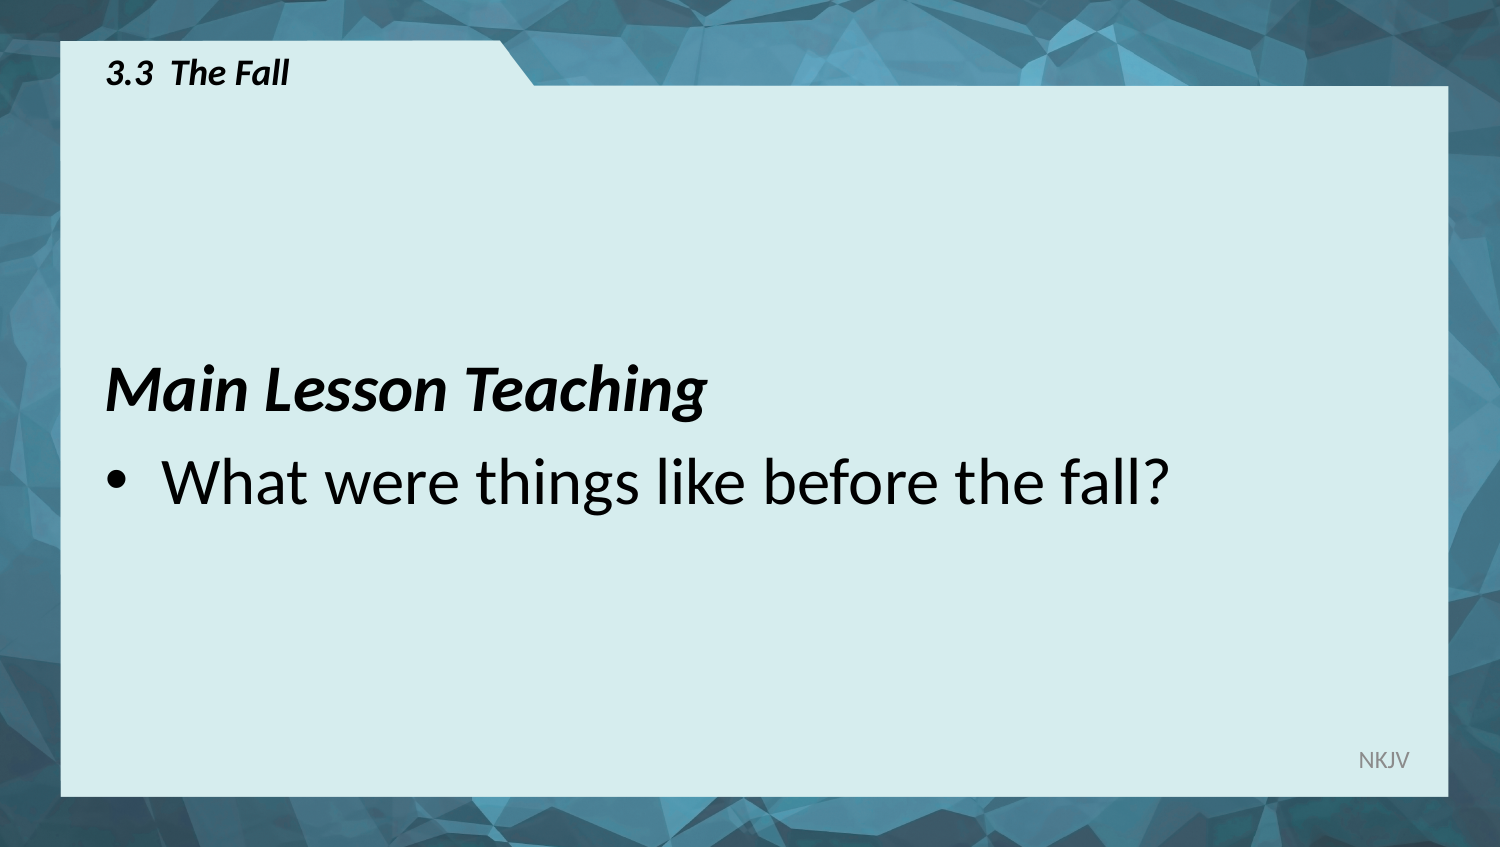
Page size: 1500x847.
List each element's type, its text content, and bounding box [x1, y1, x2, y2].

list Main Lesson Teaching What were things like before the fall? [89, 141, 1403, 722]
picture [0, 0, 1500, 847]
footer NKJV [950, 736, 1425, 782]
title 3.3 The Fall [89, 33, 1420, 108]
